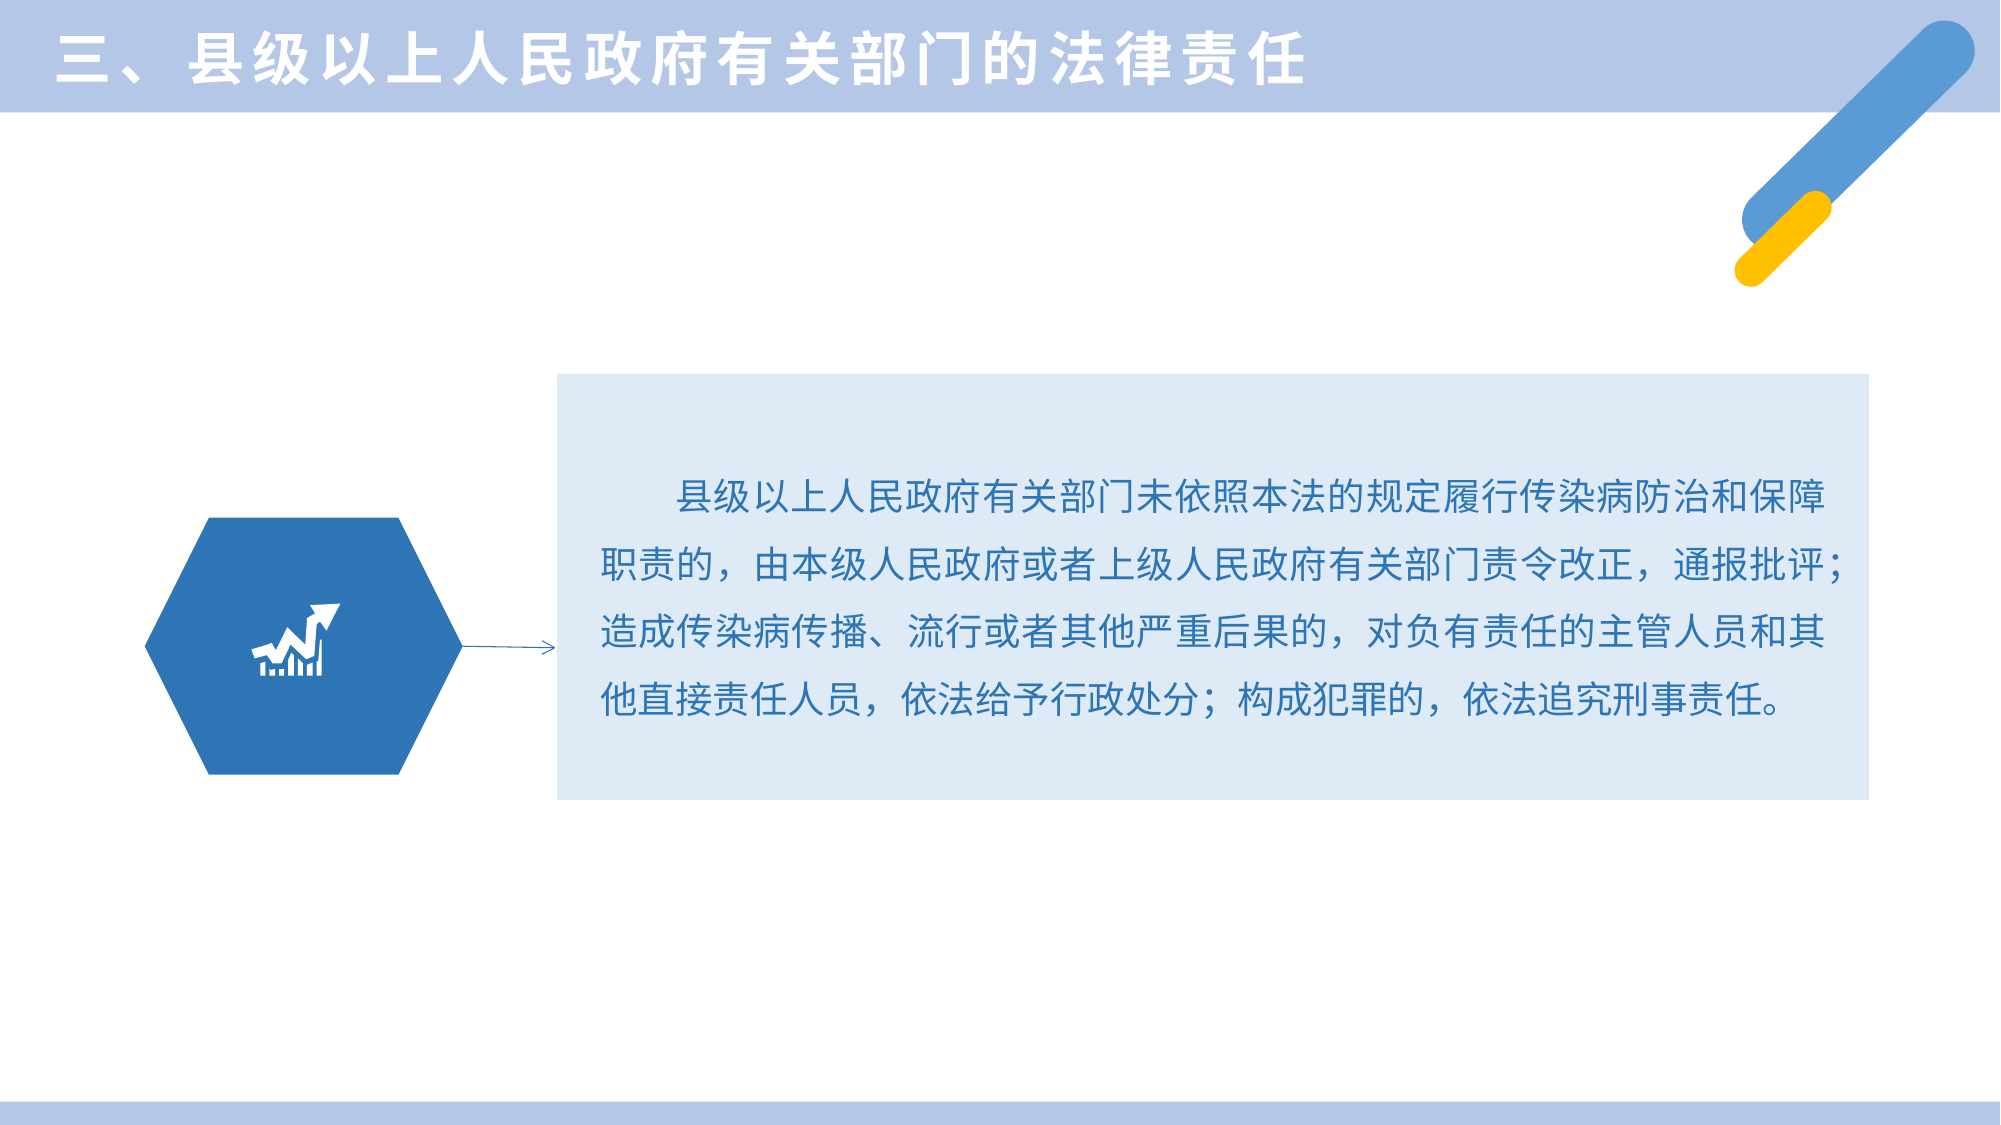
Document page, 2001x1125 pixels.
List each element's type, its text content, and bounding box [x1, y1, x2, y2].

text_box [297, 658, 303, 676]
text_box [143, 516, 464, 776]
text_box [316, 639, 322, 676]
text_box [279, 668, 285, 676]
text_box [269, 668, 276, 676]
text_box [251, 603, 341, 664]
text_box 县级以上人民政府有关部门未依照本法的规定履行传染病防治和保障职责的，由本级人民政府或者上级人民政府有关部门责令改正，通报批评；造成传染病传播、流行或者其他严重后果的，对负有责任的主管人员和其他直接责任人员，依法给予行政处分；构成犯罪的，依法追究刑事责任。 [585, 443, 1842, 729]
text_box 三、县级以上人民政府有关部门的法律责任 [41, 16, 1319, 98]
text_box [306, 662, 313, 676]
text_box [555, 372, 1872, 802]
text_box [288, 652, 294, 676]
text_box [1678, 116, 2000, 185]
text_box [260, 661, 266, 676]
